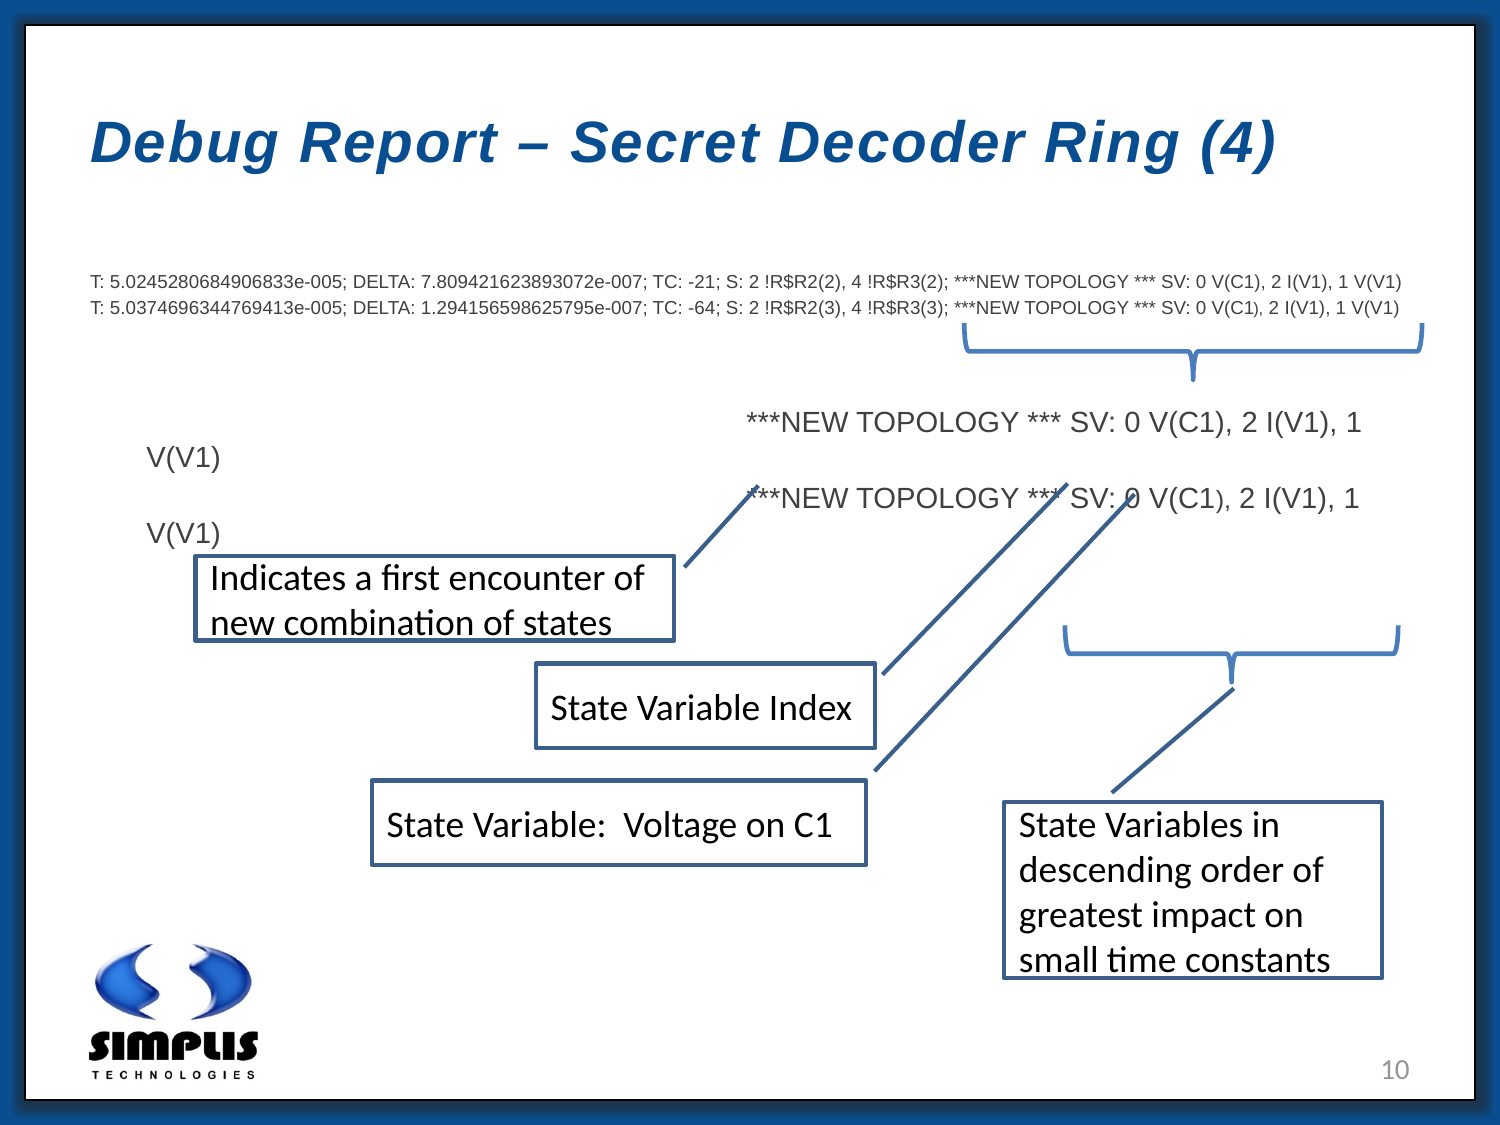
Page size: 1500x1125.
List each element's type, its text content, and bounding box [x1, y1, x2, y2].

text_box State Variable Index [534, 661, 877, 750]
text_box [963, 323, 1423, 381]
picture [83, 934, 263, 1088]
text_box State Variables in descending order of greatest impact on small time constants [1110, 686, 1236, 795]
text_box State Variable: Voltage on C1 [873, 492, 1137, 773]
text_box Indicates a first encounter of new combination of states [193, 554, 676, 643]
slide_number 10 [1074, 1042, 1425, 1103]
text_box [1064, 625, 1399, 683]
text_box State Variable Index [880, 482, 1070, 677]
text_box Indicates a first encounter of new combination of states [682, 484, 760, 569]
text_box State Variables in descending order of greatest impact on small time constants [1002, 800, 1384, 980]
title Debug Report – Secret Decoder Ring (4) [75, 45, 1425, 233]
text_box State Variable: Voltage on C1 [370, 778, 868, 867]
list T: 5.0245280684906833e-005; DELTA: 7.809421623893072e-007; TC: -21; S: 2 !R$R2(2), 4 !R$R3(2); ***NEW TOPOLOGY *** SV: 0 V(C1), 2 I(V1), 1 V(V1) T: 5.0374696344769413e-005; DELTA: 1.294156598625795e-007; TC: -64; S: 2 !R$R2(3), 4 !R$R3(3); ***NEW TOPOLOGY *** SV: 0 V(C1), 2 I(V1), 1 V(V1) ***NEW TOPOLOGY *** SV: 0 V(C1), 2 I(V1), 1 V(V1) ***NEW TOPOLOGY *** SV: 0 V(C1), 2 I(V1), 1 V(V1) [75, 262, 1425, 925]
